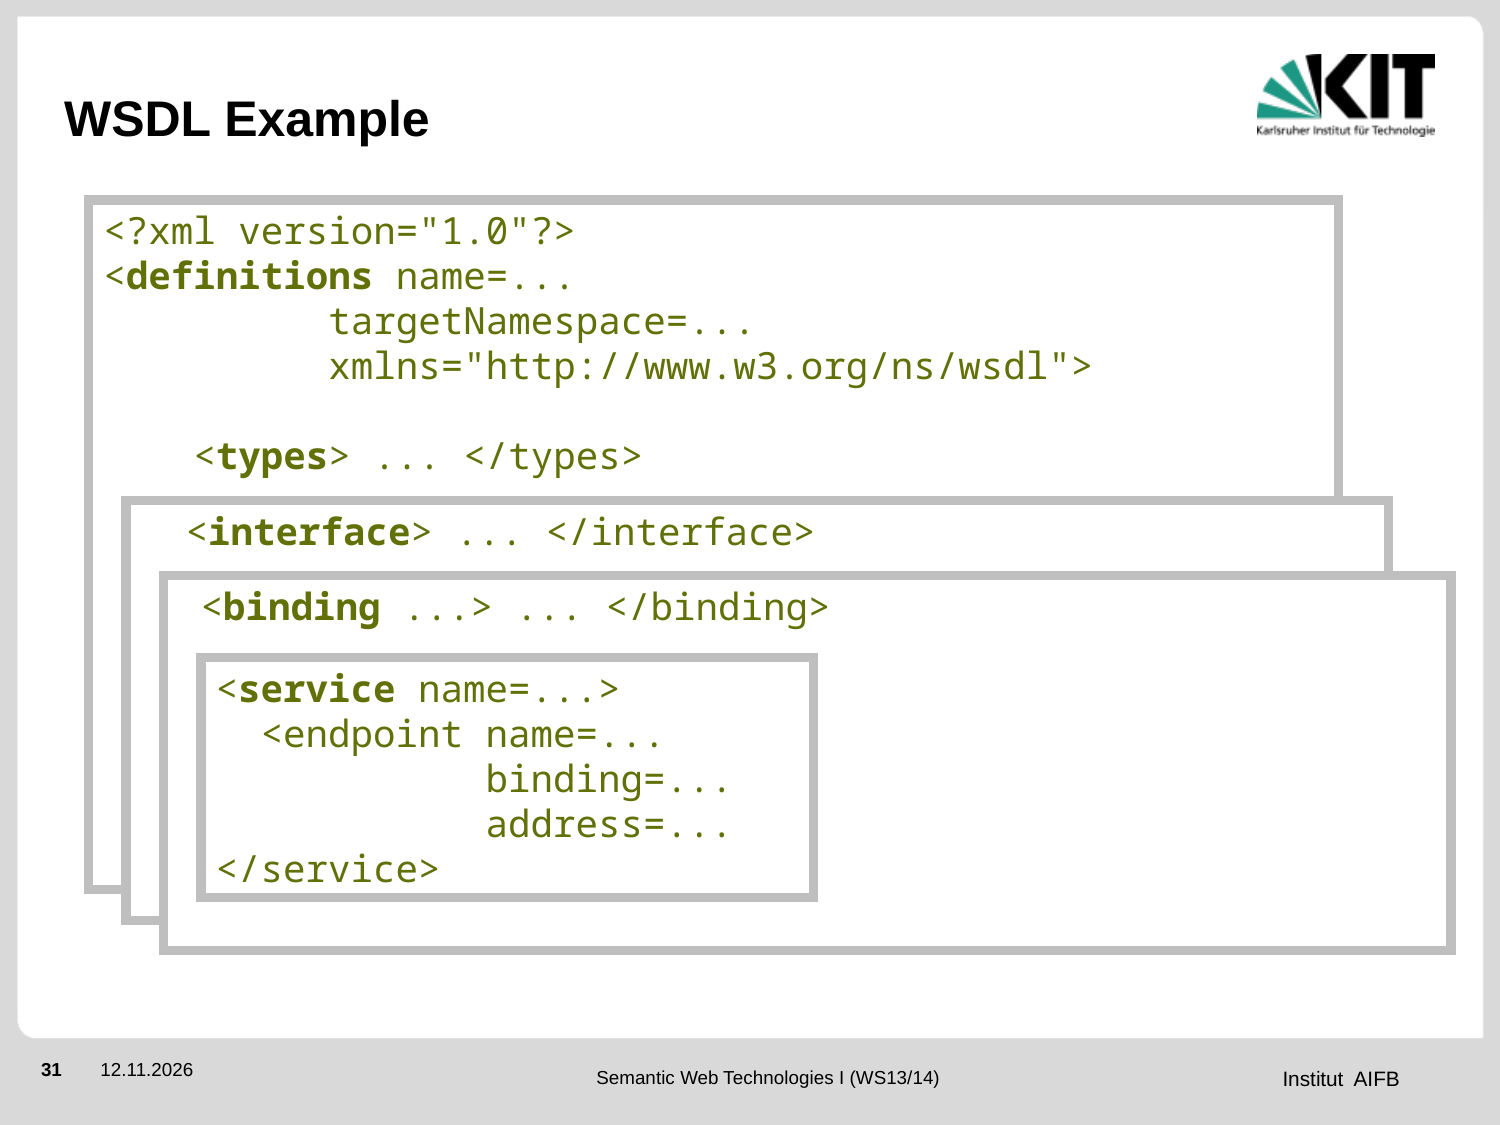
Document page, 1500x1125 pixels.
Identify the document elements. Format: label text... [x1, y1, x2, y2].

title WSDL Example [64, 54, 1198, 147]
picture [0, 0, 1500, 1125]
text_box <binding ...> ... </binding> [163, 575, 1451, 951]
text_box <interface> ... </interface> [125, 500, 1389, 921]
text_box <?xml version="1.0"?> <definitions name=... targetNamespace=... xmlns="http://www.w3.org/ns/wsdl"> <types> ... </types> [88, 199, 1339, 890]
text_box <service name=...> <endpoint name=... binding=... address=... </service> [200, 657, 814, 898]
